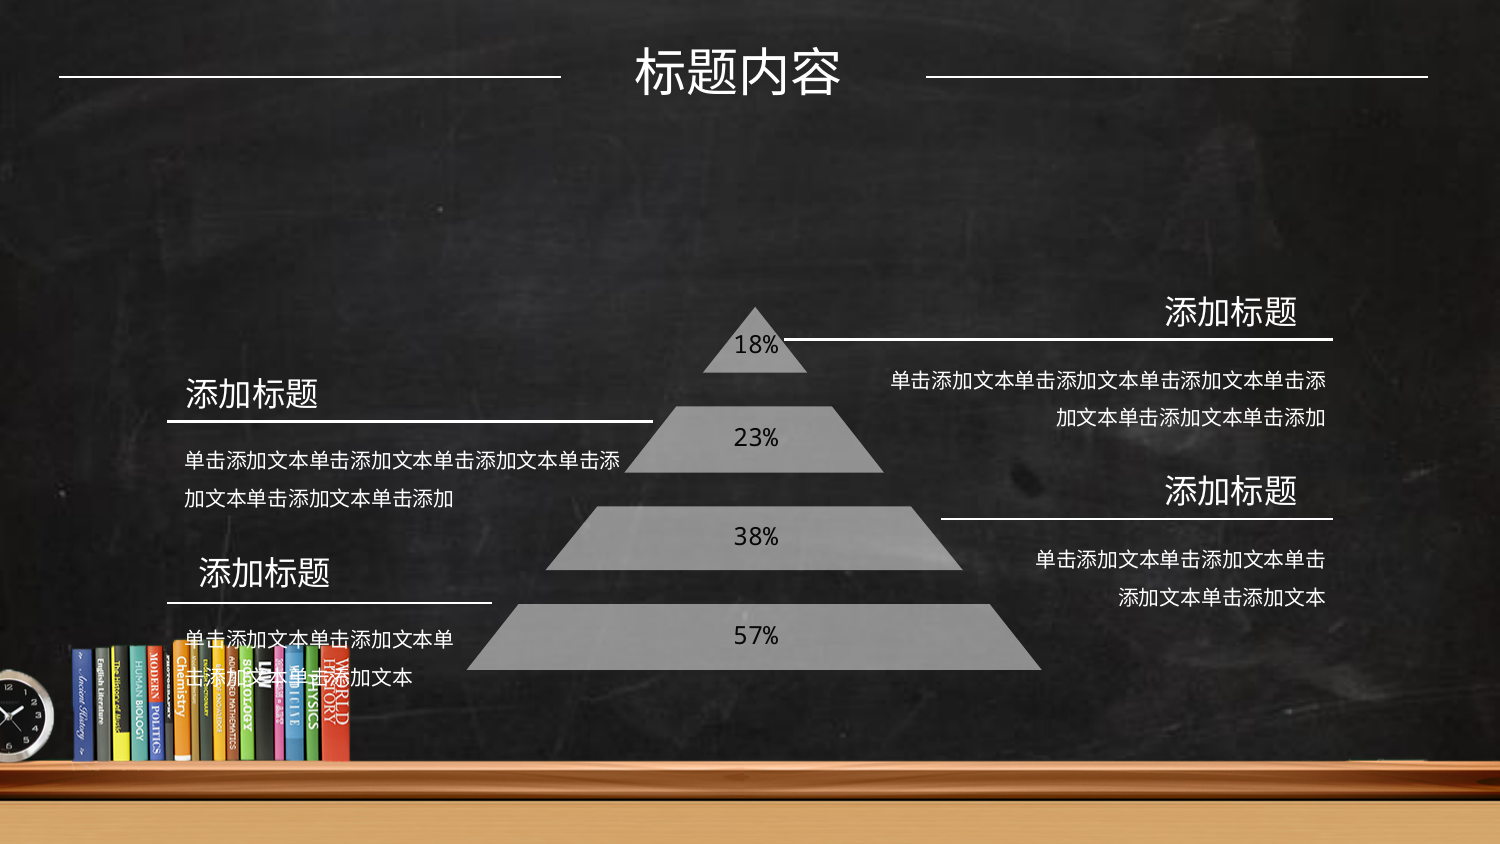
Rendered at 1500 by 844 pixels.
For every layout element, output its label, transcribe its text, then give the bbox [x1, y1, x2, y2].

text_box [783, 283, 1341, 614]
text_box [466, 306, 1042, 671]
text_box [166, 365, 654, 694]
picture [0, 0, 1500, 844]
text_box 标题内容 [608, 32, 868, 110]
